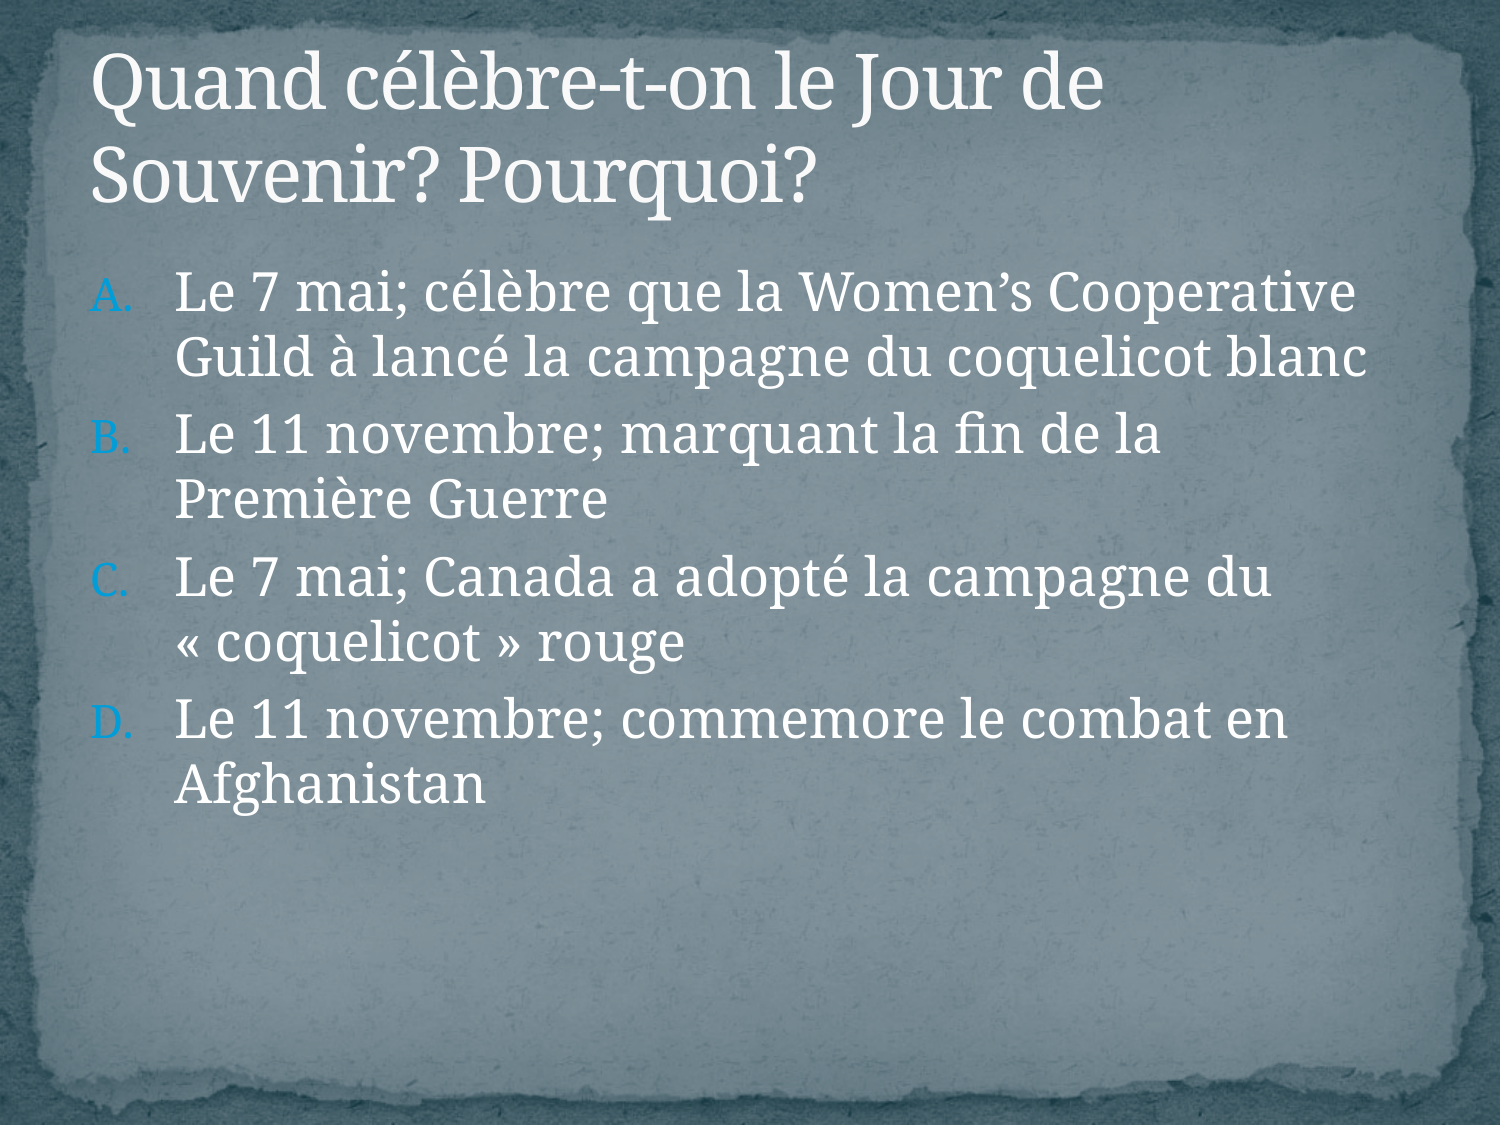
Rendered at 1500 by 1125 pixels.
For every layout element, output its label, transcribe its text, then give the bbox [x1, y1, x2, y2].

title Quand célèbre-t-on le Jour de Souvenir? Pourquoi? [74, 24, 1425, 225]
list Le 7 mai; célèbre que la Women’s Cooperative Guild à lancé la campagne du coquelicot blanc Le 11 novembre; marquant la fin de la Première Guerre Le 7 mai; Canada a adopté la campagne du « coquelicot » rouge Le 11 novembre; commemore le combat en Afghanistan [75, 249, 1425, 1000]
